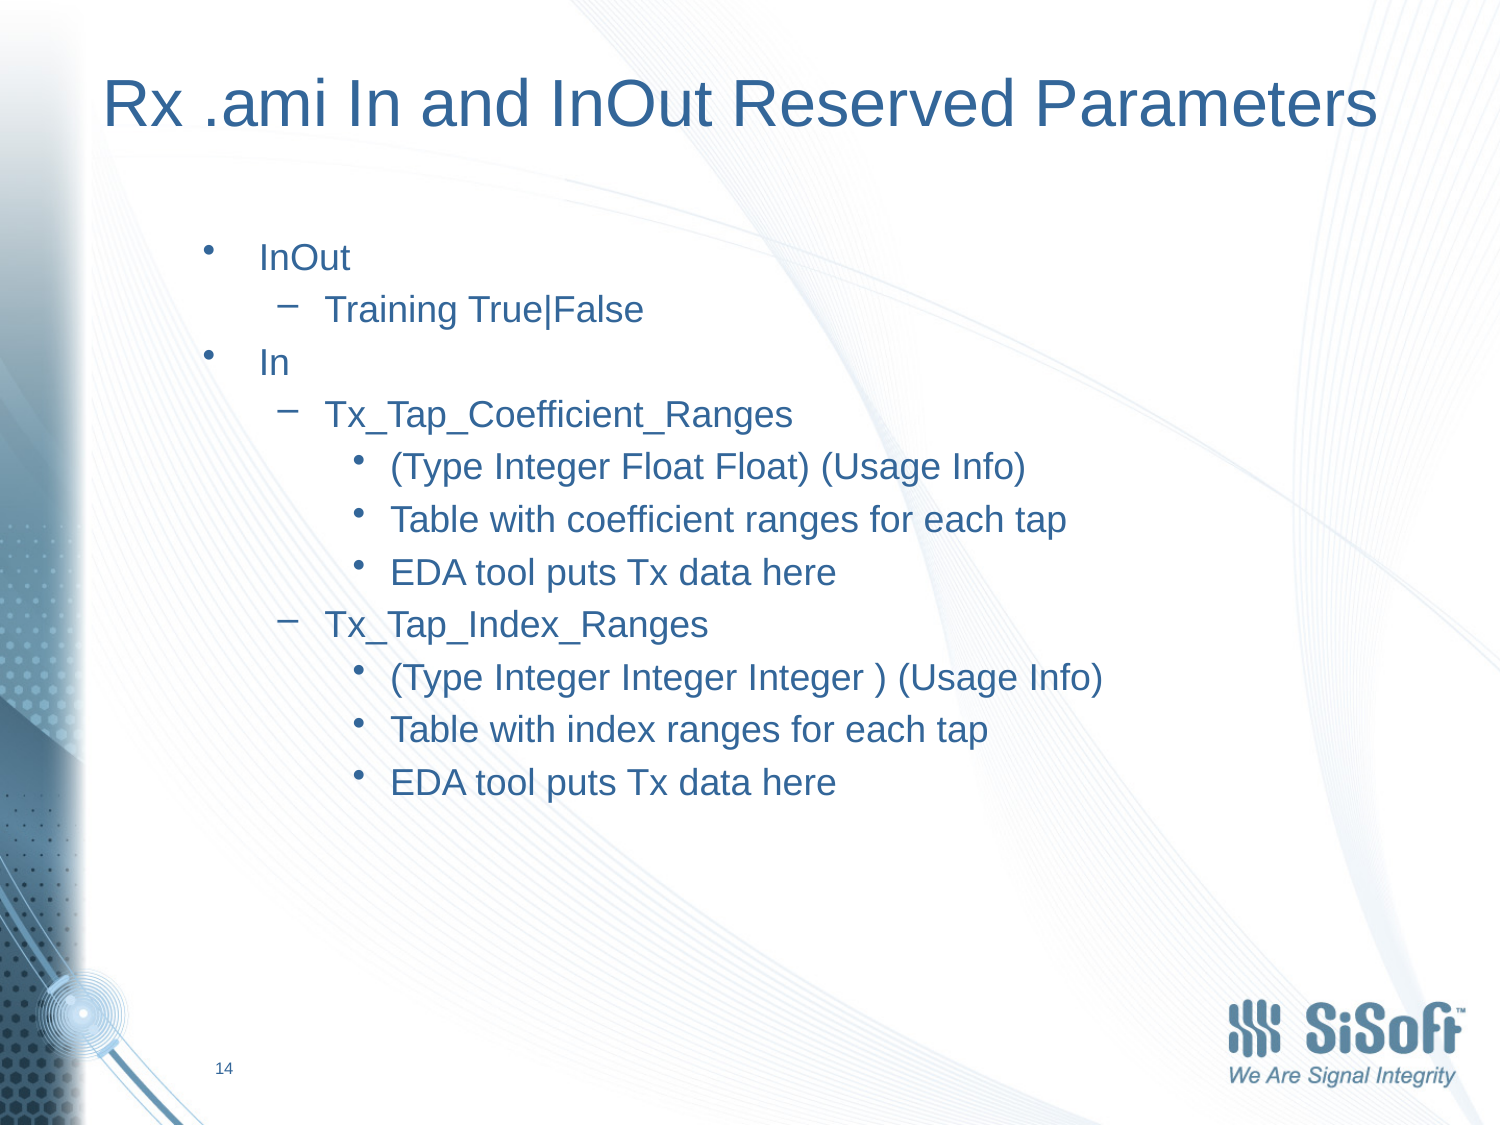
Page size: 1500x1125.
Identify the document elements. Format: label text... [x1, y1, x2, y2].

picture [0, 0, 1500, 1125]
title Rx .ami In and InOut Reserved Parameters [87, 24, 1413, 175]
footer 14 [200, 1050, 975, 1104]
list InOut Training True|False In Tx_Tap_Coefficient_Ranges (Type Integer Float Float) (Usage Info) Table with coefficient ranges for each tap EDA tool puts Tx data here Tx_Tap_Index_Ranges (Type Integer Integer Integer ) (Usage Info) Table with index ranges for each tap EDA tool puts Tx data here [187, 224, 1363, 963]
